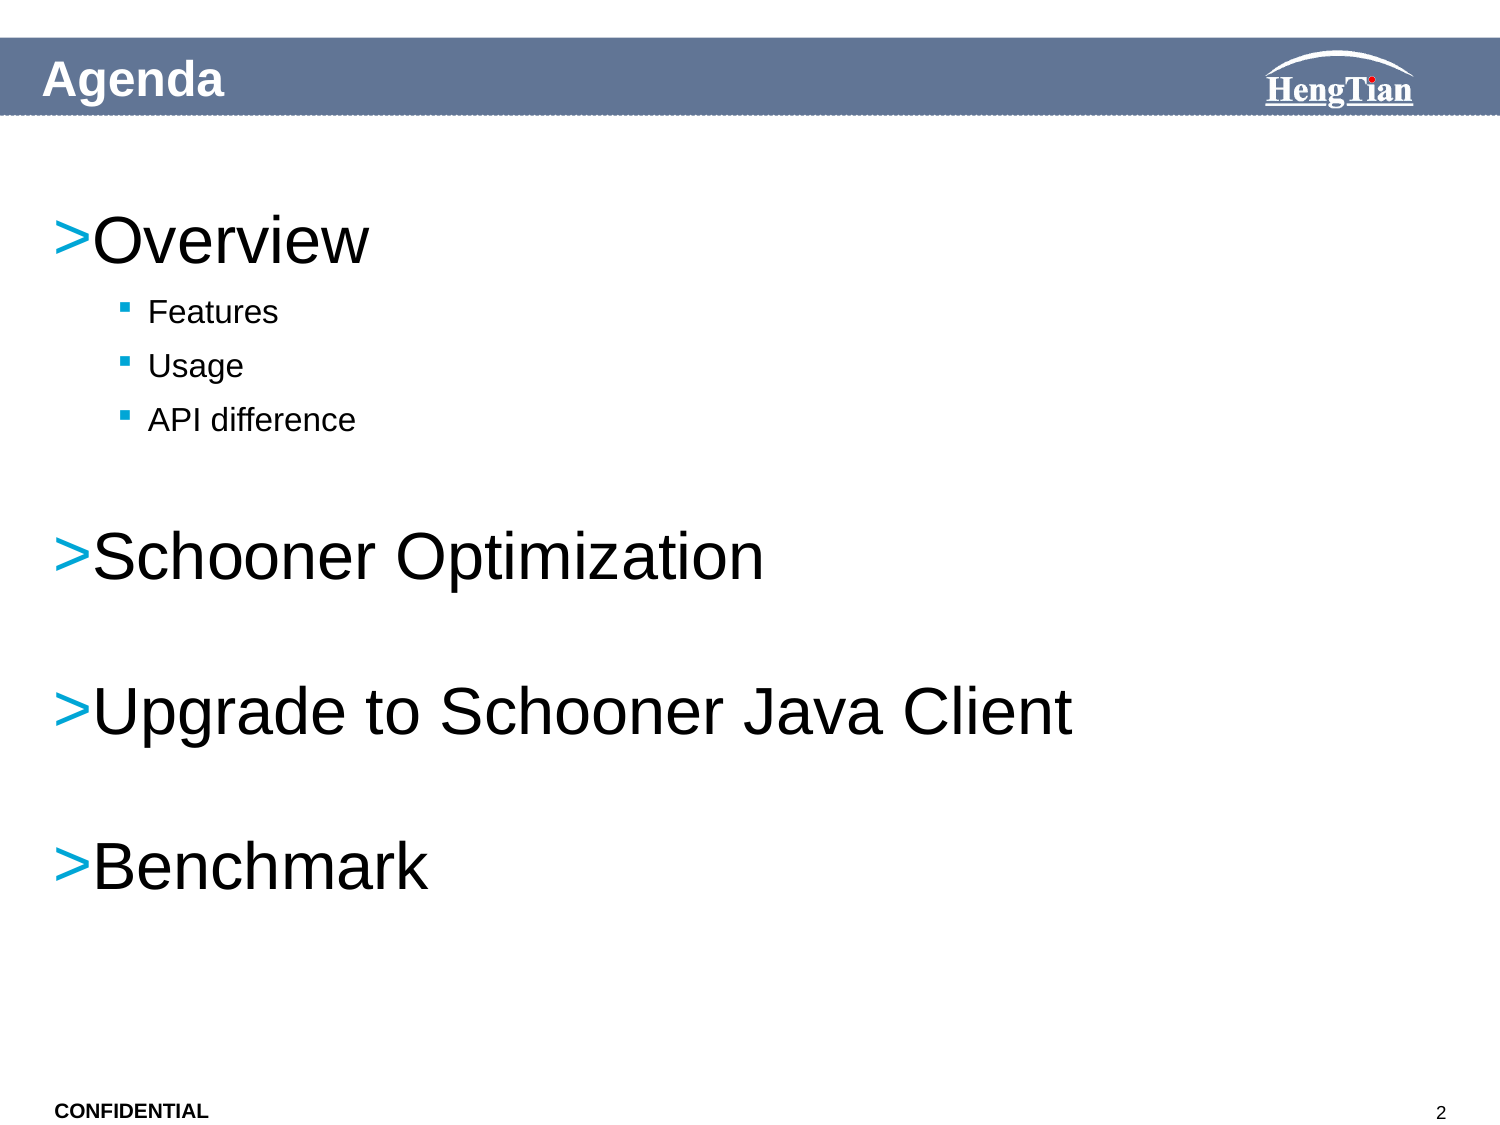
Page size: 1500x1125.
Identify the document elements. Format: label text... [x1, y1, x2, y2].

picture [1210, 31, 1453, 150]
text_box Agenda [41, 50, 1397, 113]
text_box Overview Features Usage API difference Schooner Optimization Upgrade to Schooner Java Client Benchmark [53, 196, 1409, 961]
text_box 2 [1097, 1068, 1447, 1124]
